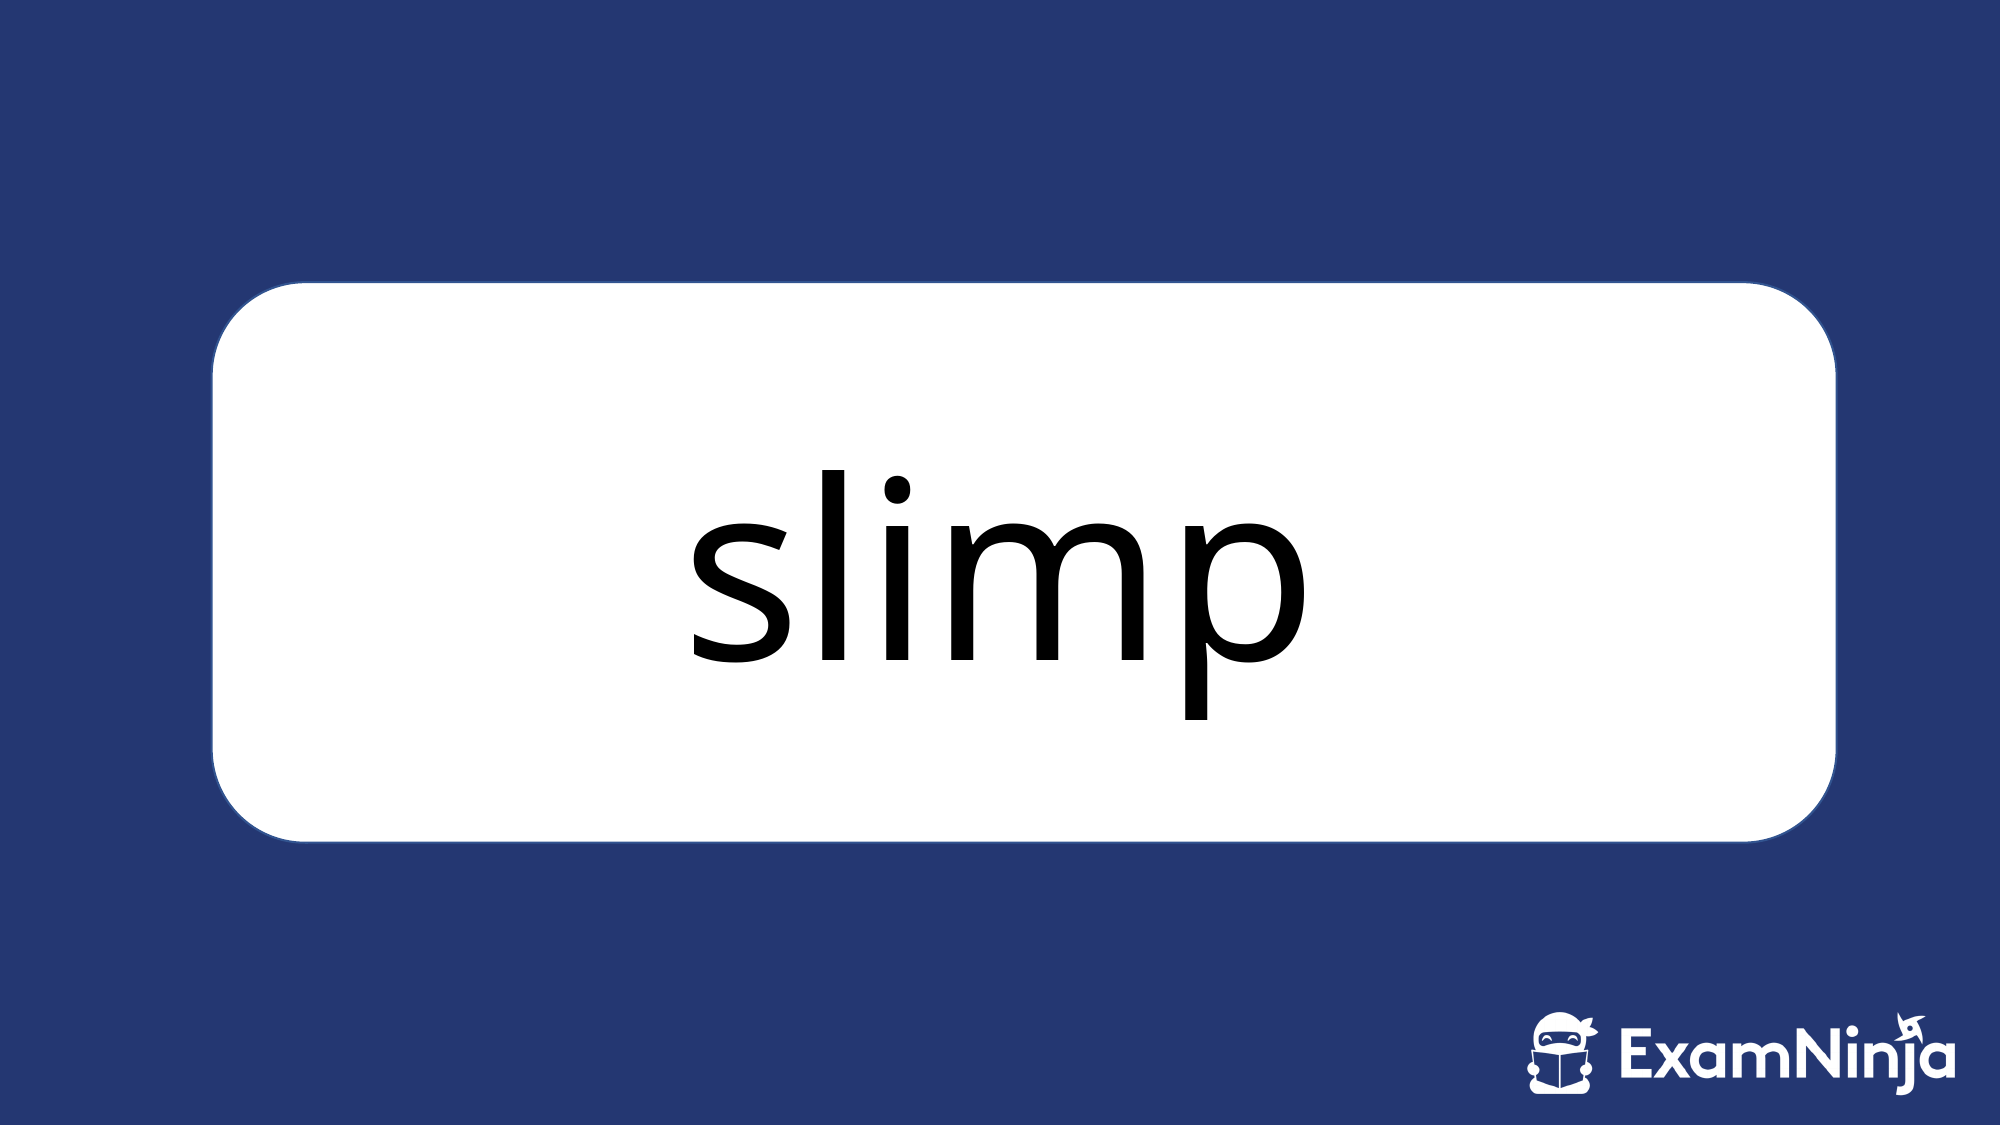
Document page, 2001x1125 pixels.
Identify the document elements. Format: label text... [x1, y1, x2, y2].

picture [1501, 1003, 1979, 1102]
text_box [210, 281, 1838, 403]
text_box slimp [143, 403, 1857, 719]
text_box [210, 719, 1838, 844]
